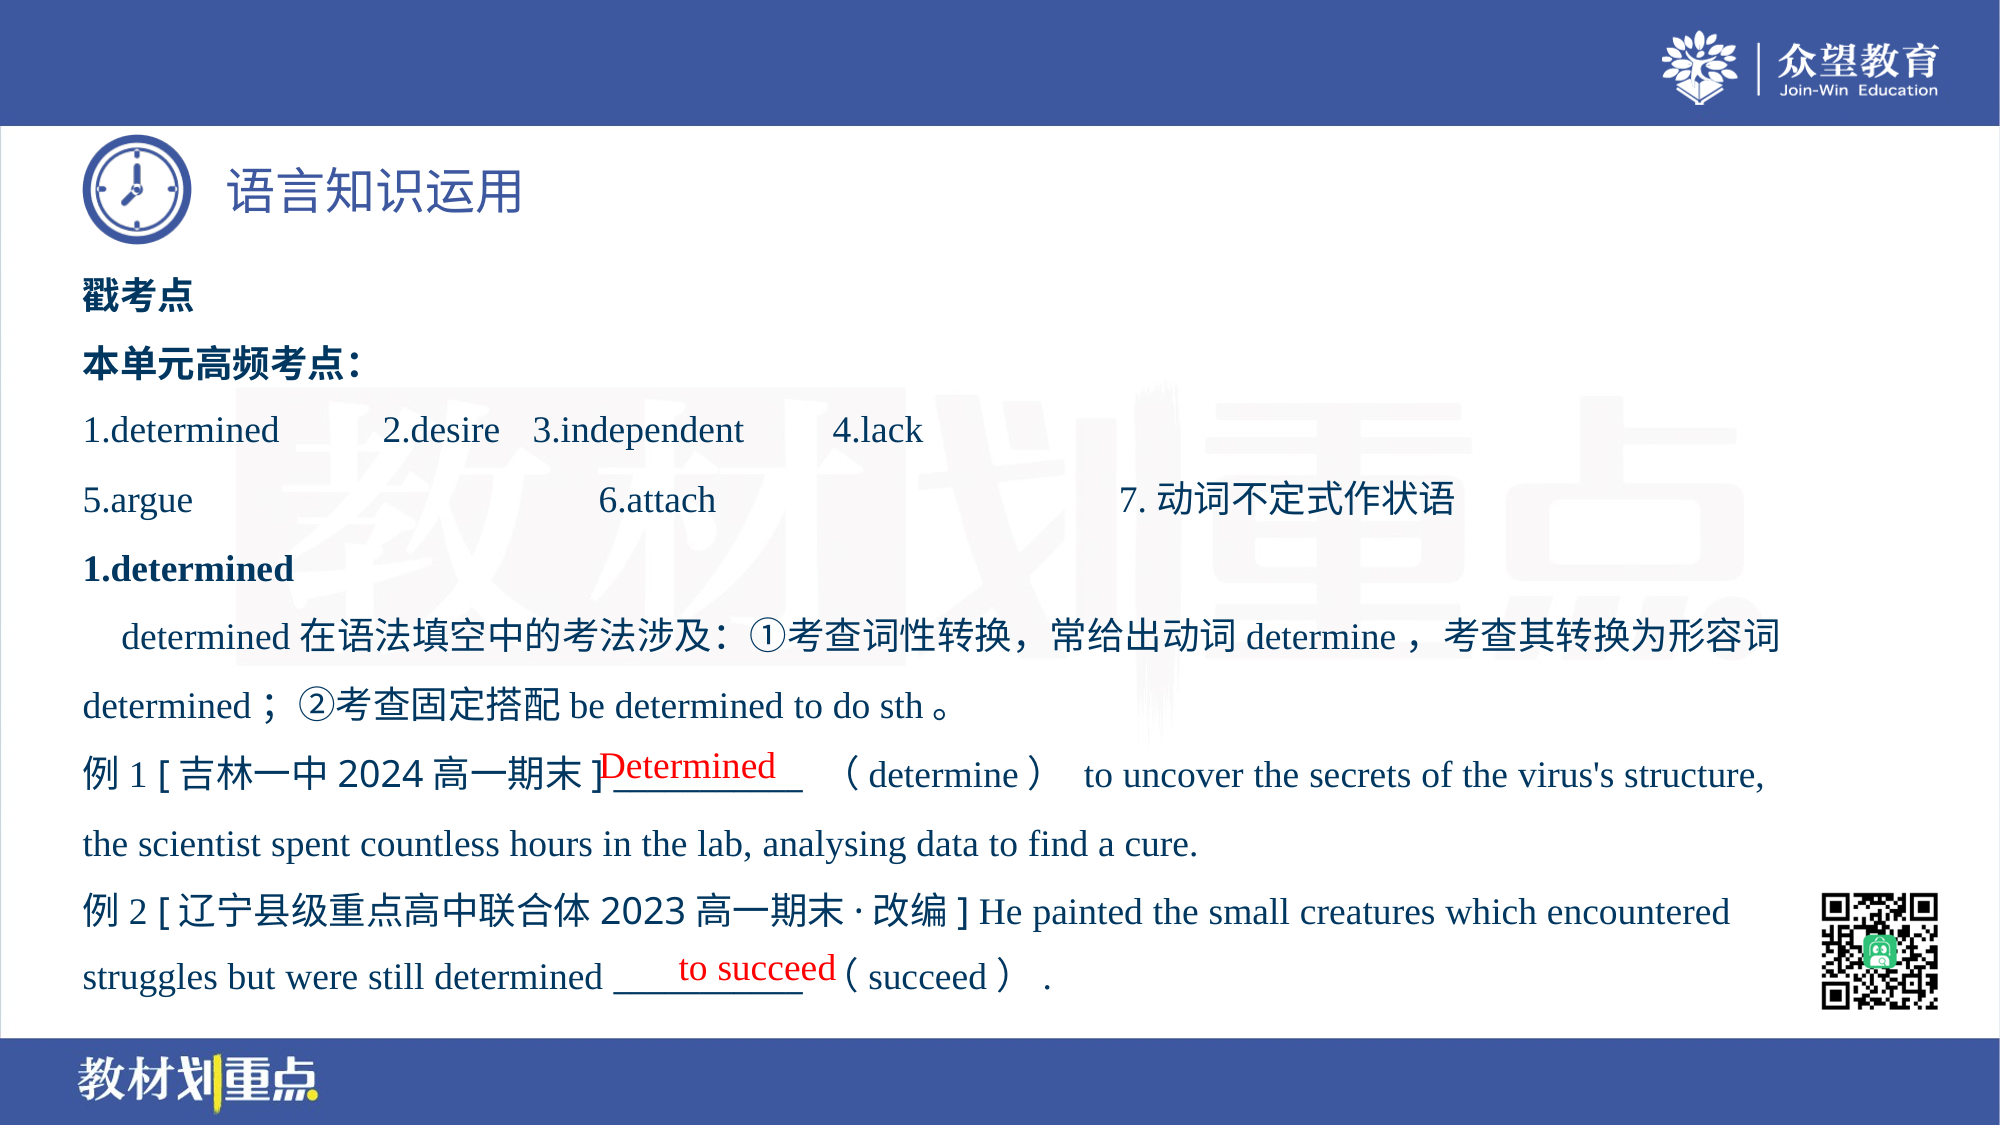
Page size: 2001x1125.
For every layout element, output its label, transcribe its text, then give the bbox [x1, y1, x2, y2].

text_box Determined [585, 720, 790, 779]
text_box 5.argue 6.attach 7.动词不定式作状语 1.determined determined在语法填空中的考法涉及：①考查词性转换，常给出动词determine，考查其转换为形容词 determined；②考查固定搭配be determined to do sth。 例1 [吉林一中2024高一期末] ___________ （determine） to uncover the secrets of the virus's structure, the scientist spent countless hours in the lab, analysing data to find a cure. 例2 [辽宁县级重点高中联合体2023高一期末·改编] He painted the small creatures which encountered struggles but were still determined ___________ （succeed）. [82, 451, 1817, 990]
picture [0, 0, 2000, 1125]
text_box to succeed [660, 923, 855, 982]
text_box 戳考点 本单元高频考点： 1.determined 2.desire 3.independent 4.lack [82, 247, 1817, 444]
